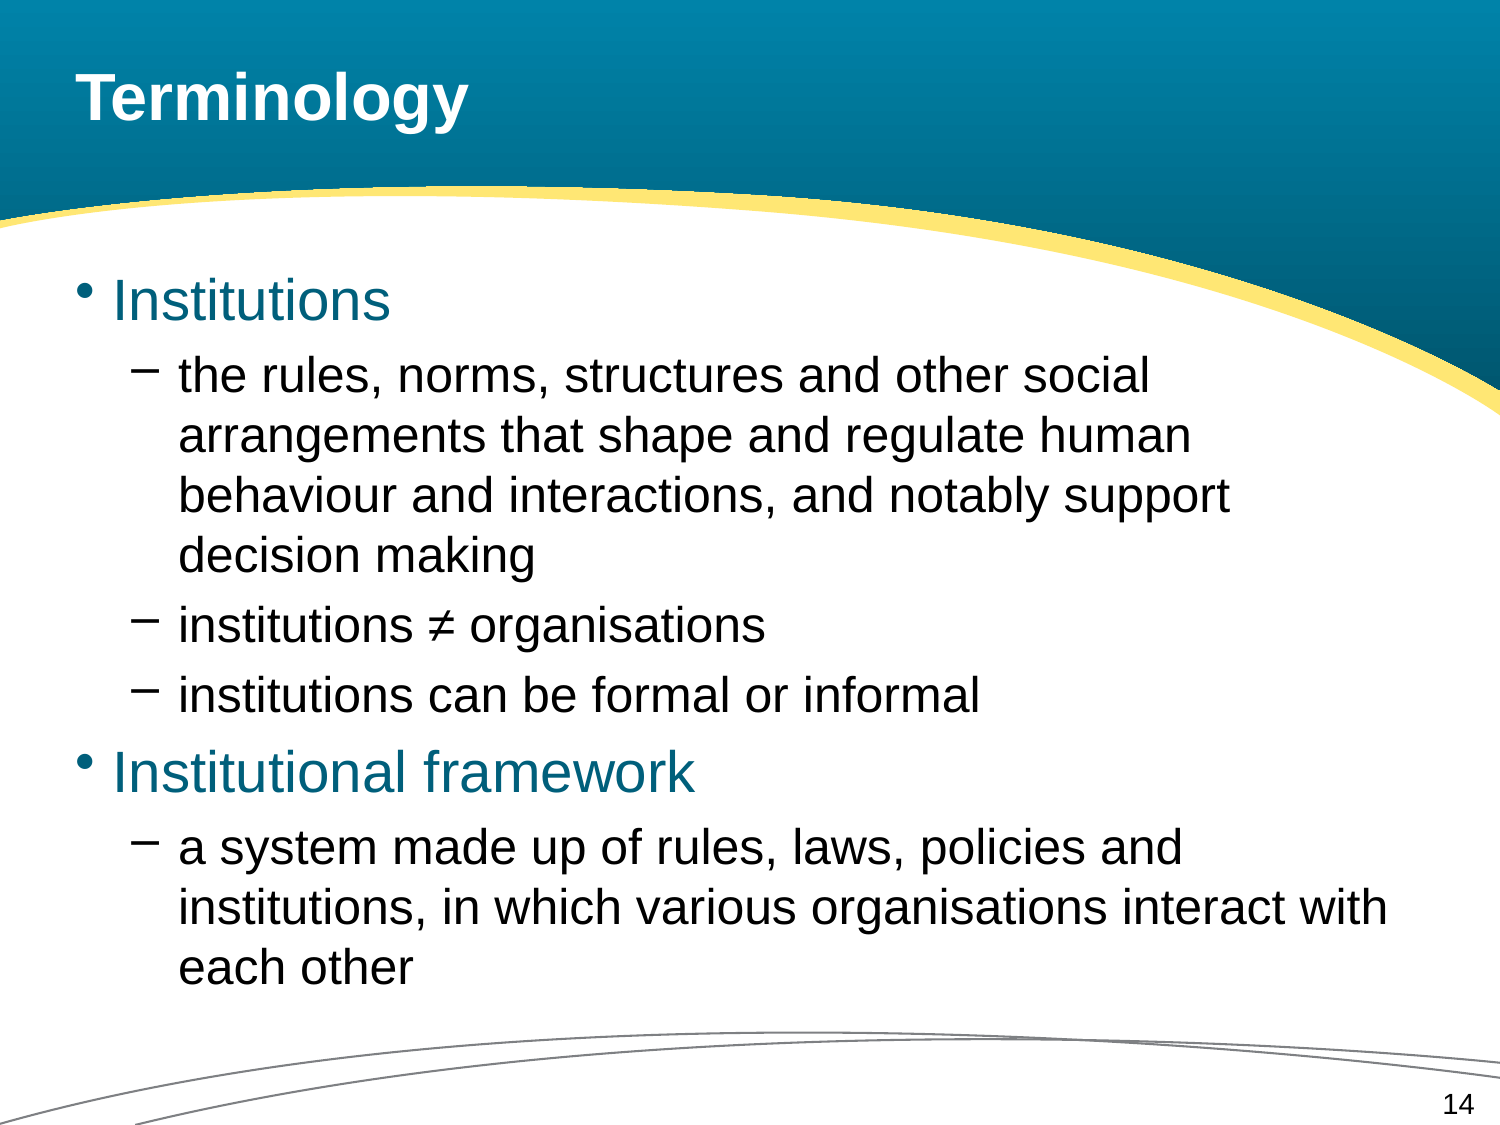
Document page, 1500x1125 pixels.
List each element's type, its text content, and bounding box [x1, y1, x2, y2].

list Institutions the rules, norms, structures and other social arrangements that shape and regulate human behaviour and interactions, and notably support decision making institutions ≠ organisations institutions can be formal or informal Institutional framework a system made up of rules, laws, policies and institutions, in which various organisations interact with each other [74, 262, 1413, 1051]
title Terminology [74, 0, 1476, 188]
slide_number 14 [1124, 1084, 1476, 1113]
